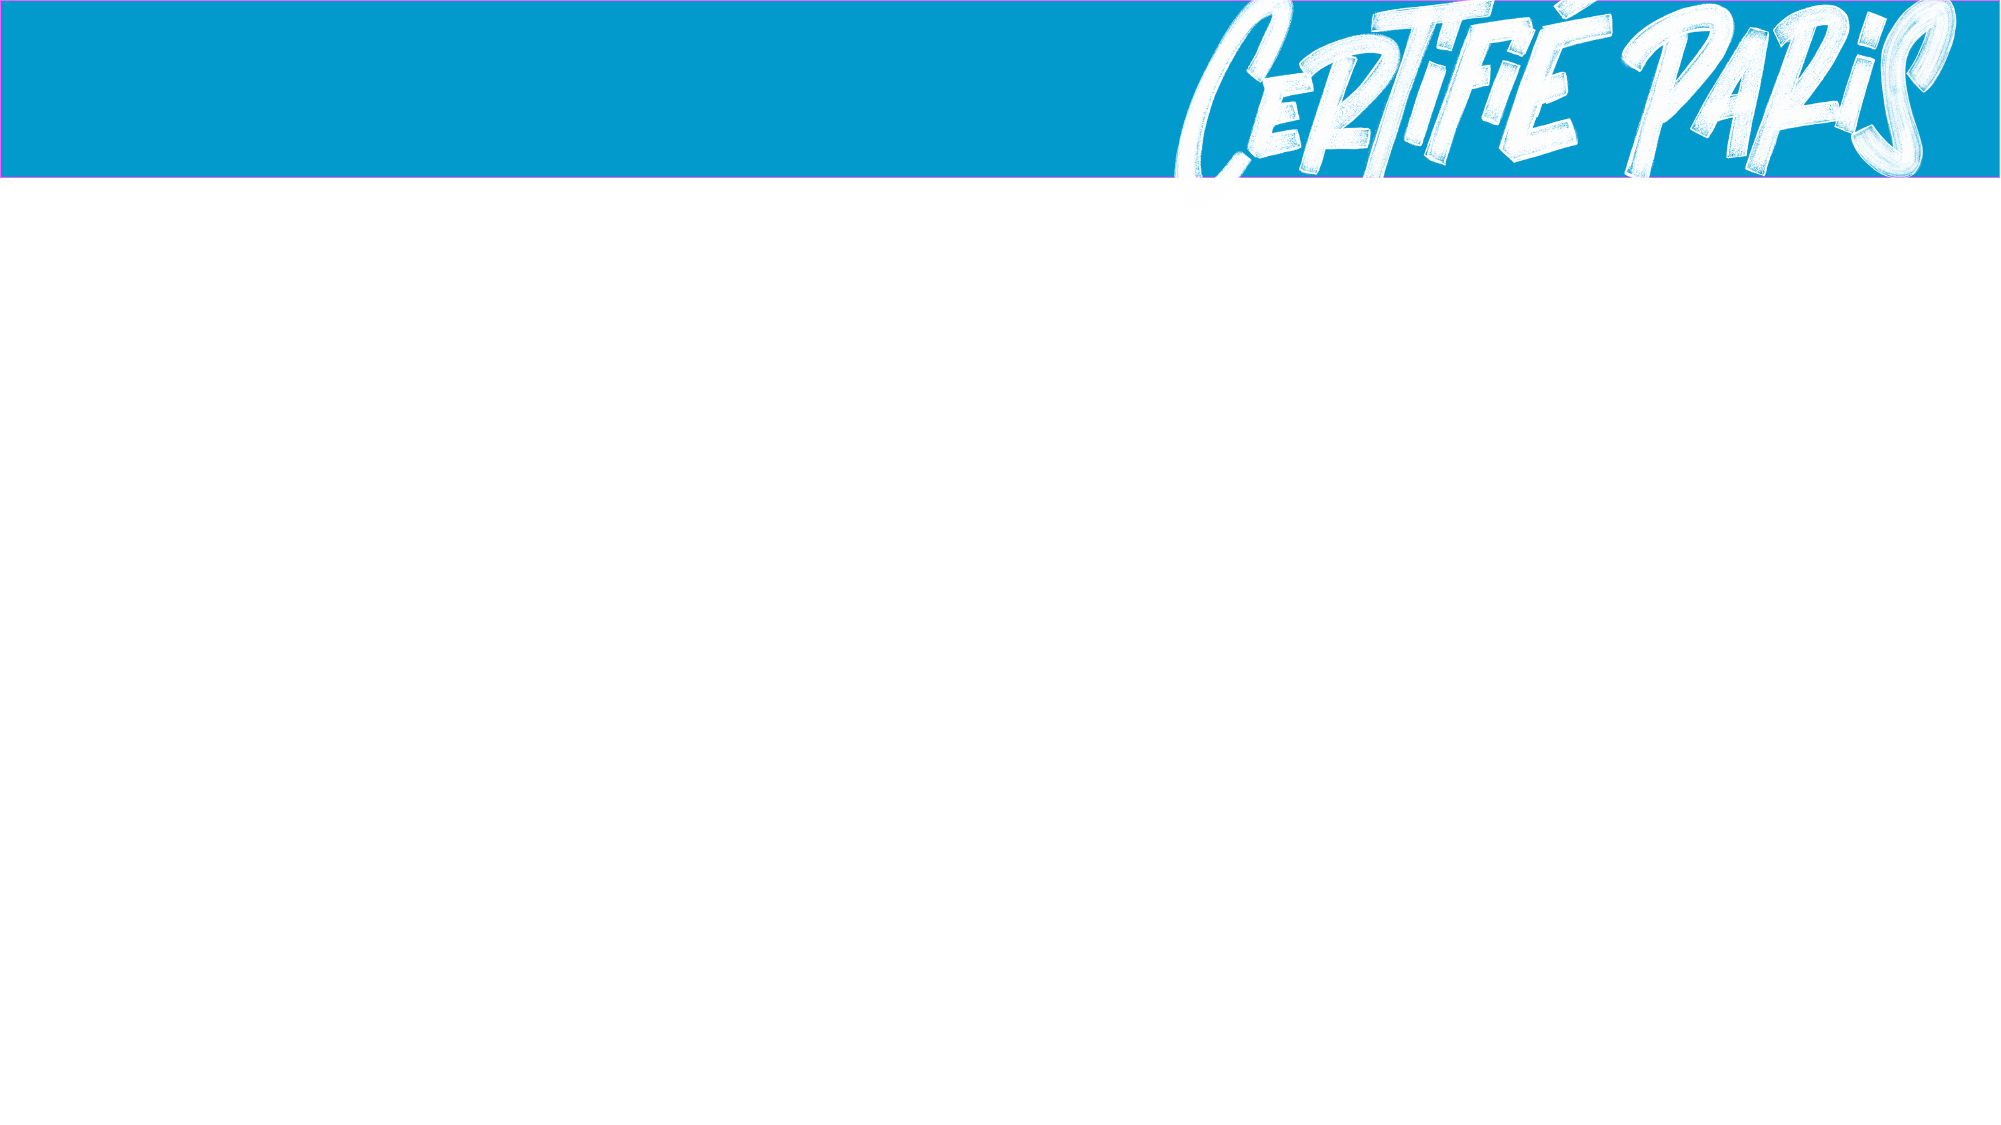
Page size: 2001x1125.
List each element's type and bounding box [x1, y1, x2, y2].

picture [1500, 14, 1612, 162]
picture [1691, 28, 1768, 158]
picture [1555, 0, 1596, 18]
picture [1482, 61, 1520, 125]
picture [999, 0, 2001, 522]
picture [1425, 18, 1535, 165]
picture [1858, 12, 1886, 49]
picture [1404, 62, 1445, 145]
